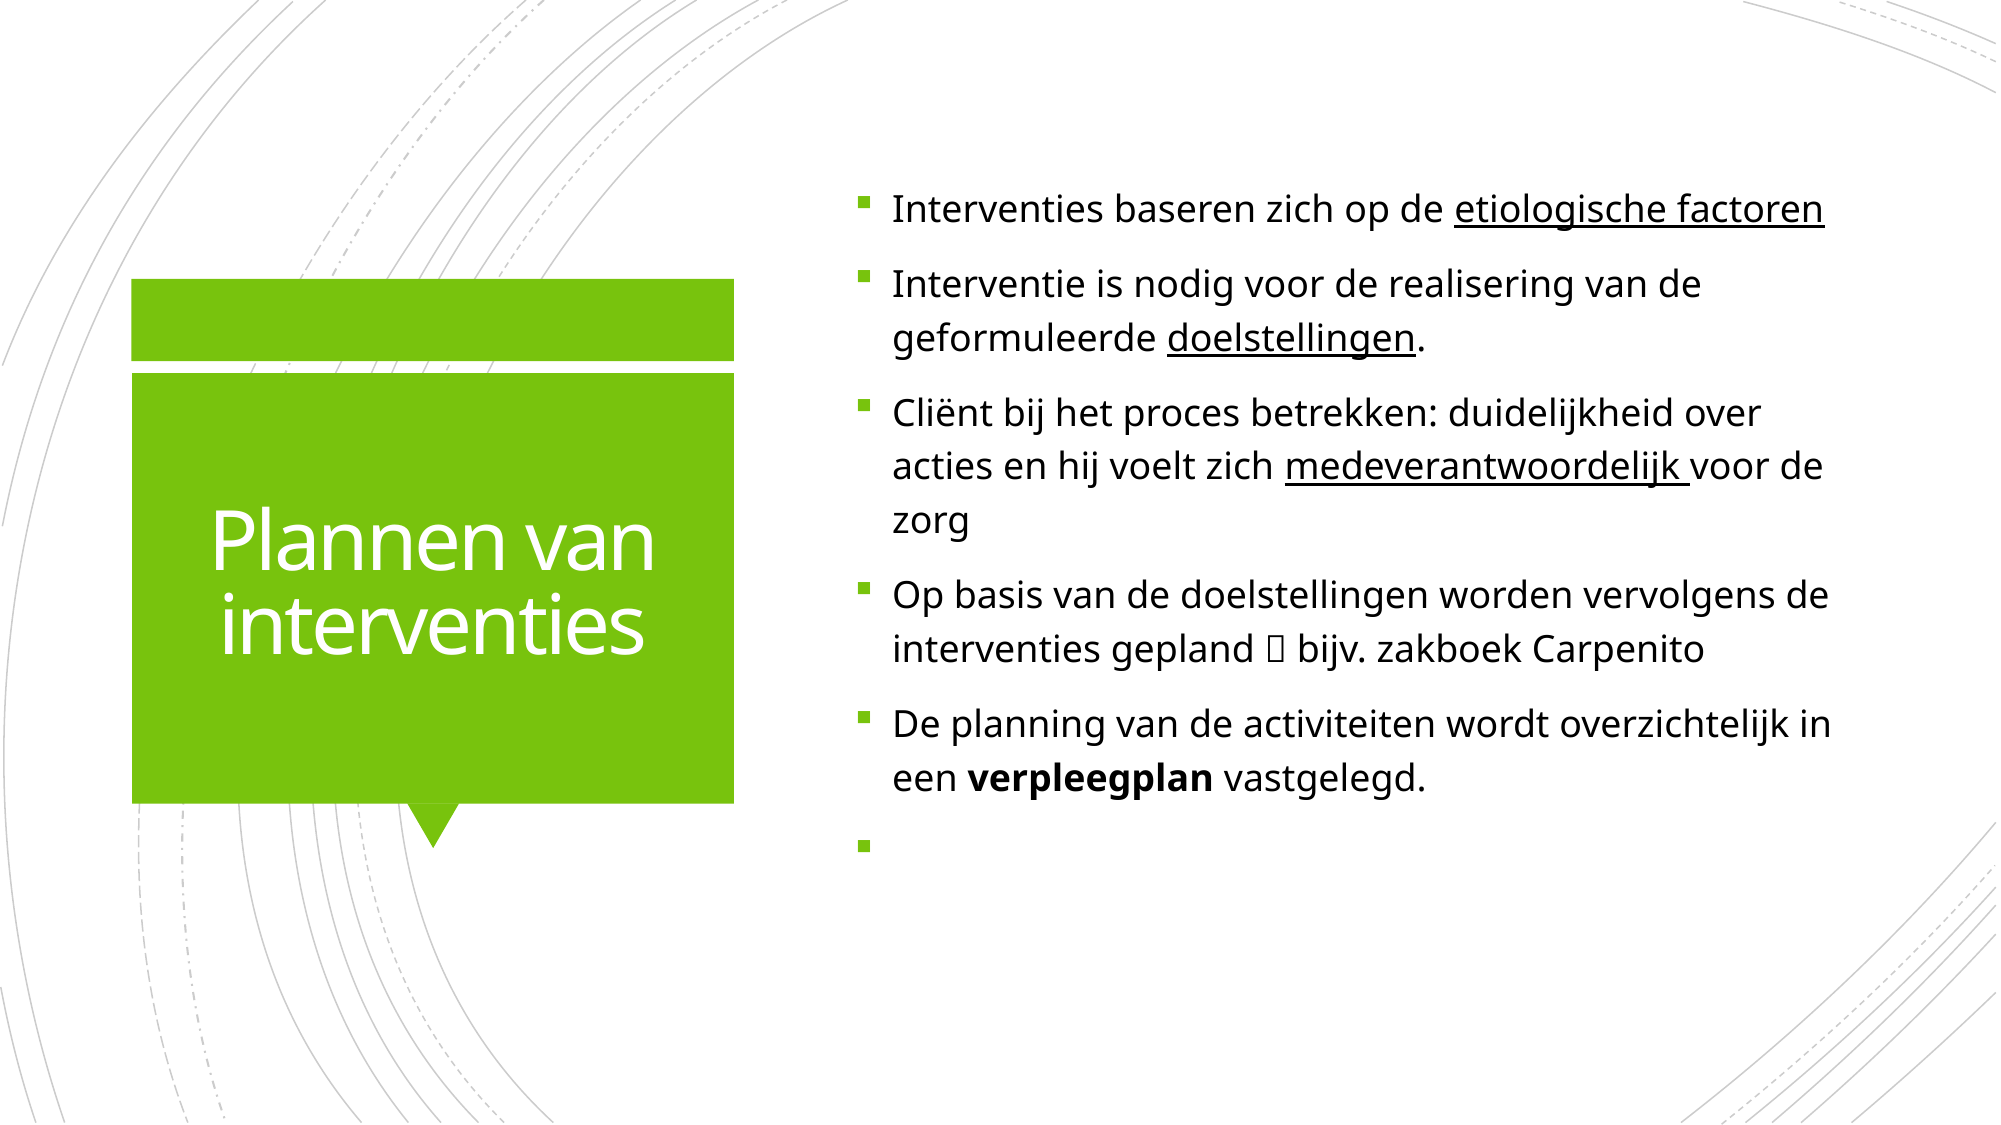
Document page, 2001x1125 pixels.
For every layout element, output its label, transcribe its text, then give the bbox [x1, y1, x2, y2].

list Interventies baseren zich op de etiologische factoren​ Interventie is nodig voor de realisering van de geformuleerde doelstellingen.​ Cliënt bij het proces betrekken: duidelijkheid over acties en hij voelt zich medeverantwoordelijk voor de zorg​ Op basis van de doelstellingen worden vervolgens de interventies gepland  bijv. zakboek Carpenito​ De planning van de activiteiten wordt overzichtelijk in een verpleegplan vastgelegd. ​ ​ [839, 131, 1871, 993]
title Plannen van interventies [145, 385, 720, 789]
